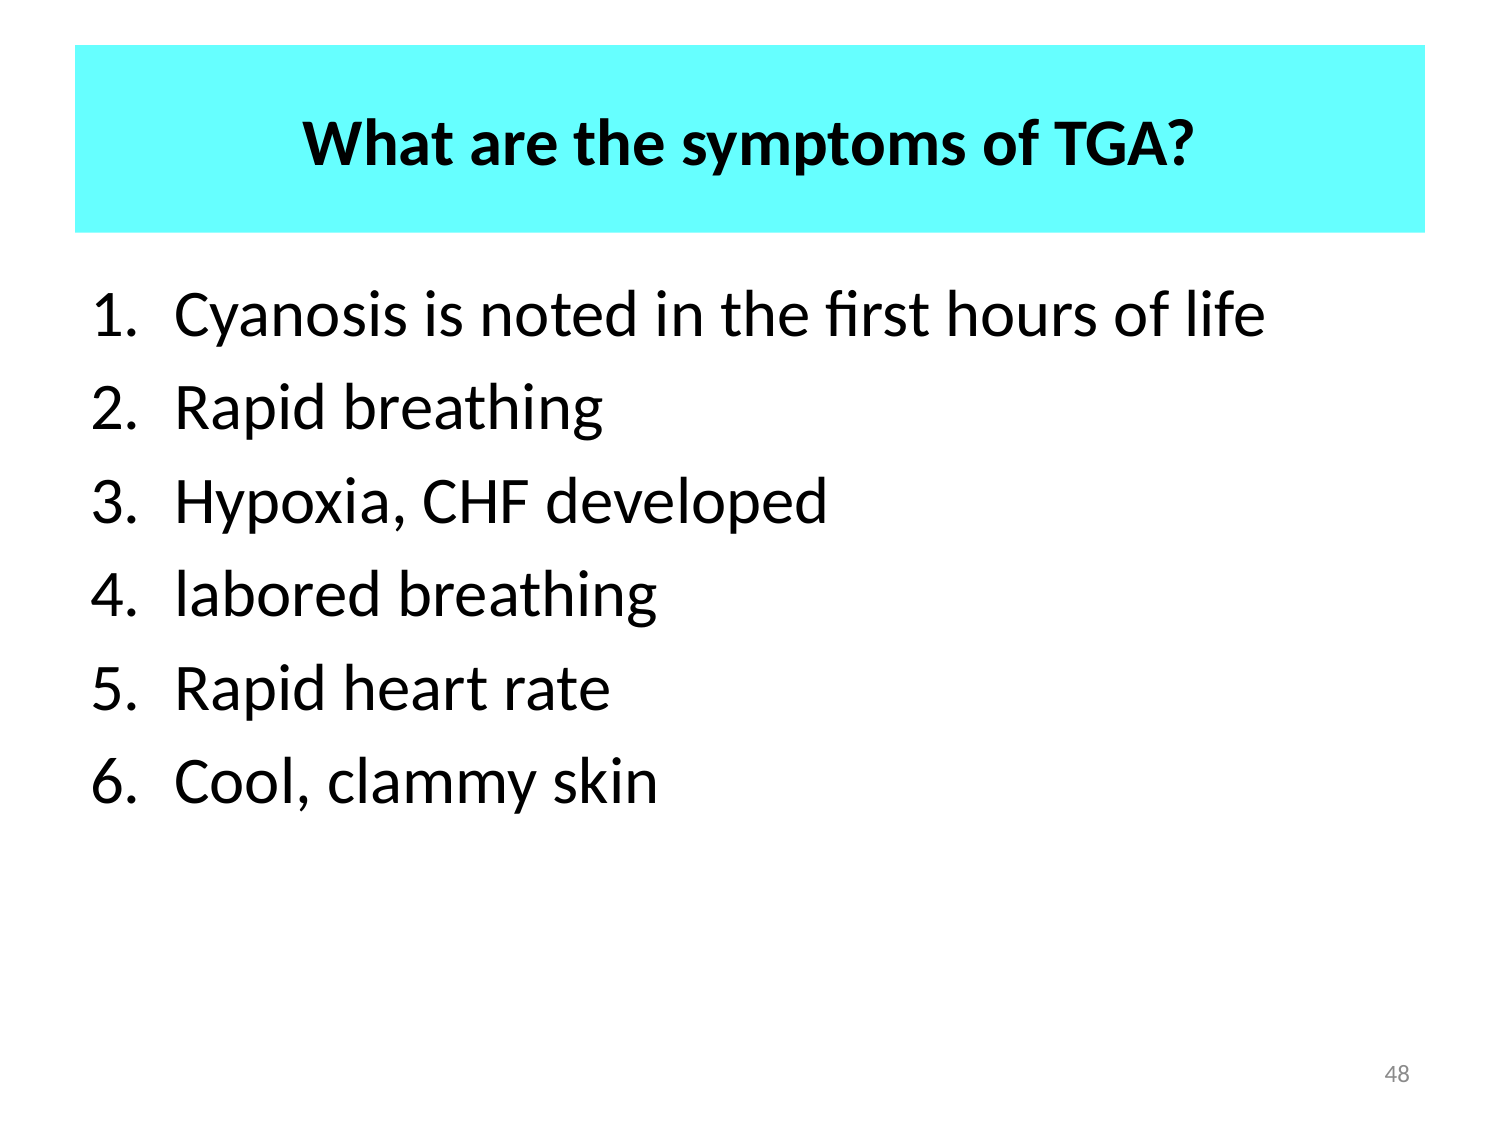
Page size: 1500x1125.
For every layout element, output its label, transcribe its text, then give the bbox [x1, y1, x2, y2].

title What are the symptoms of TGA? [75, 45, 1425, 233]
list Cyanosis is noted in the first hours of life Rapid breathing Hypoxia, CHF developed labored breathing Rapid heart rate Cool, clammy skin [75, 262, 1425, 1005]
slide_number 48 [1074, 1042, 1425, 1103]
